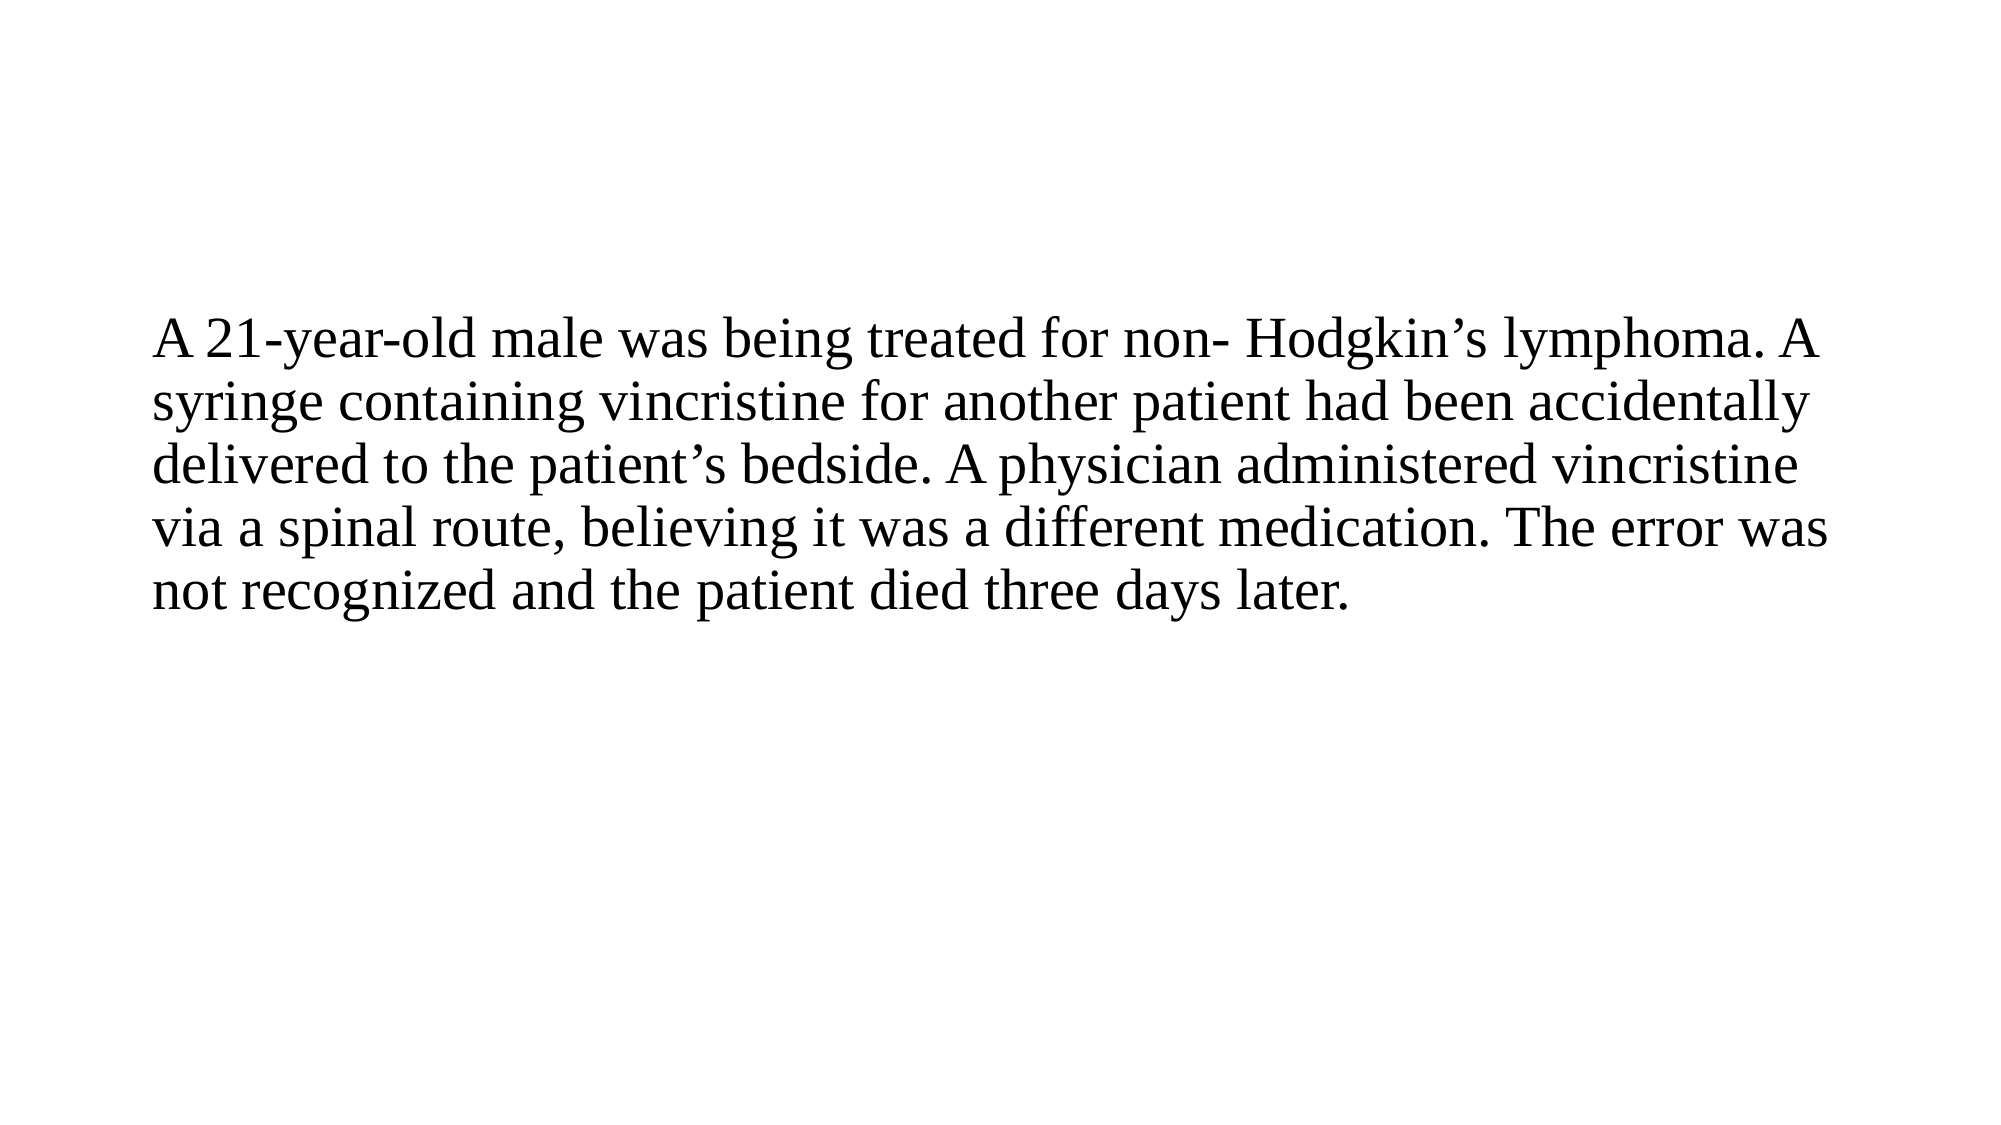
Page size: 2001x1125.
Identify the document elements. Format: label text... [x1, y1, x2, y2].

list A 21-year-old male was being treated for non- Hodgkin’s lymphoma. A syringe containing vincristine for another patient had been accidentally delivered to the patient’s bedside. A physician administered vincristine via a spinal route, believing it was a different medication. The error was not recognized and the patient died three days later. [137, 299, 1863, 1014]
